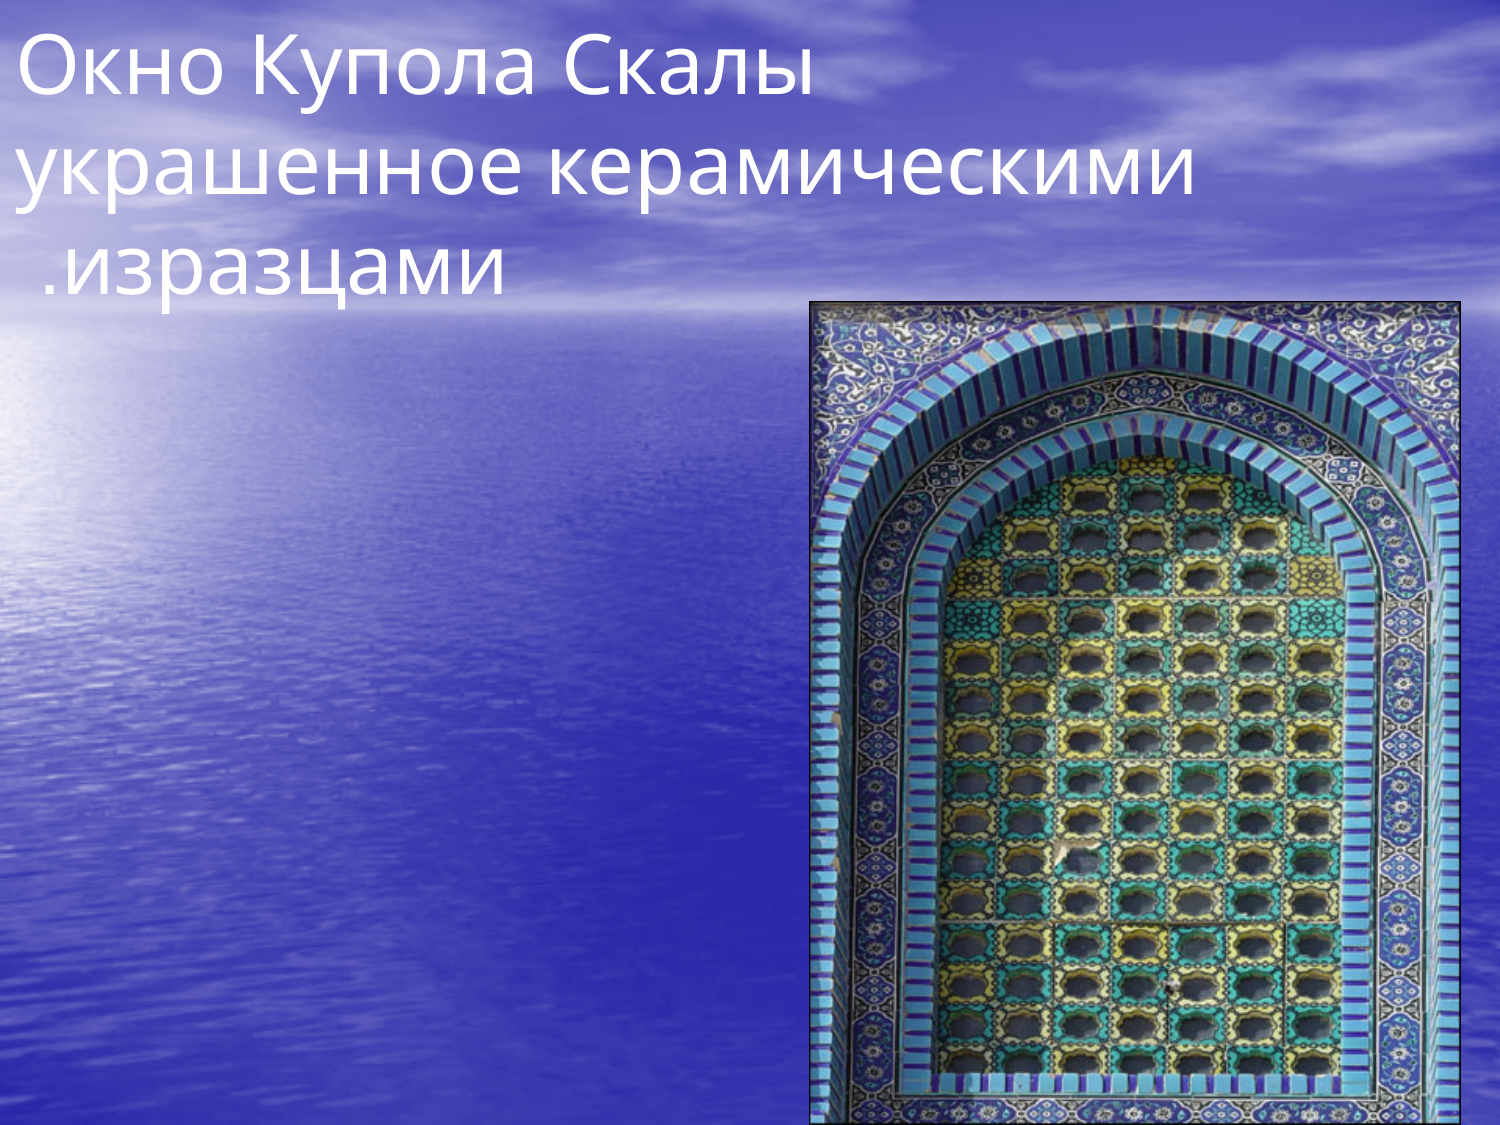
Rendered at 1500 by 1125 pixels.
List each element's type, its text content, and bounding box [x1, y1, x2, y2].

title Окно Купола Скалы украшенное керамическими изразцами. [0, 47, 1351, 276]
picture [808, 301, 1461, 1125]
